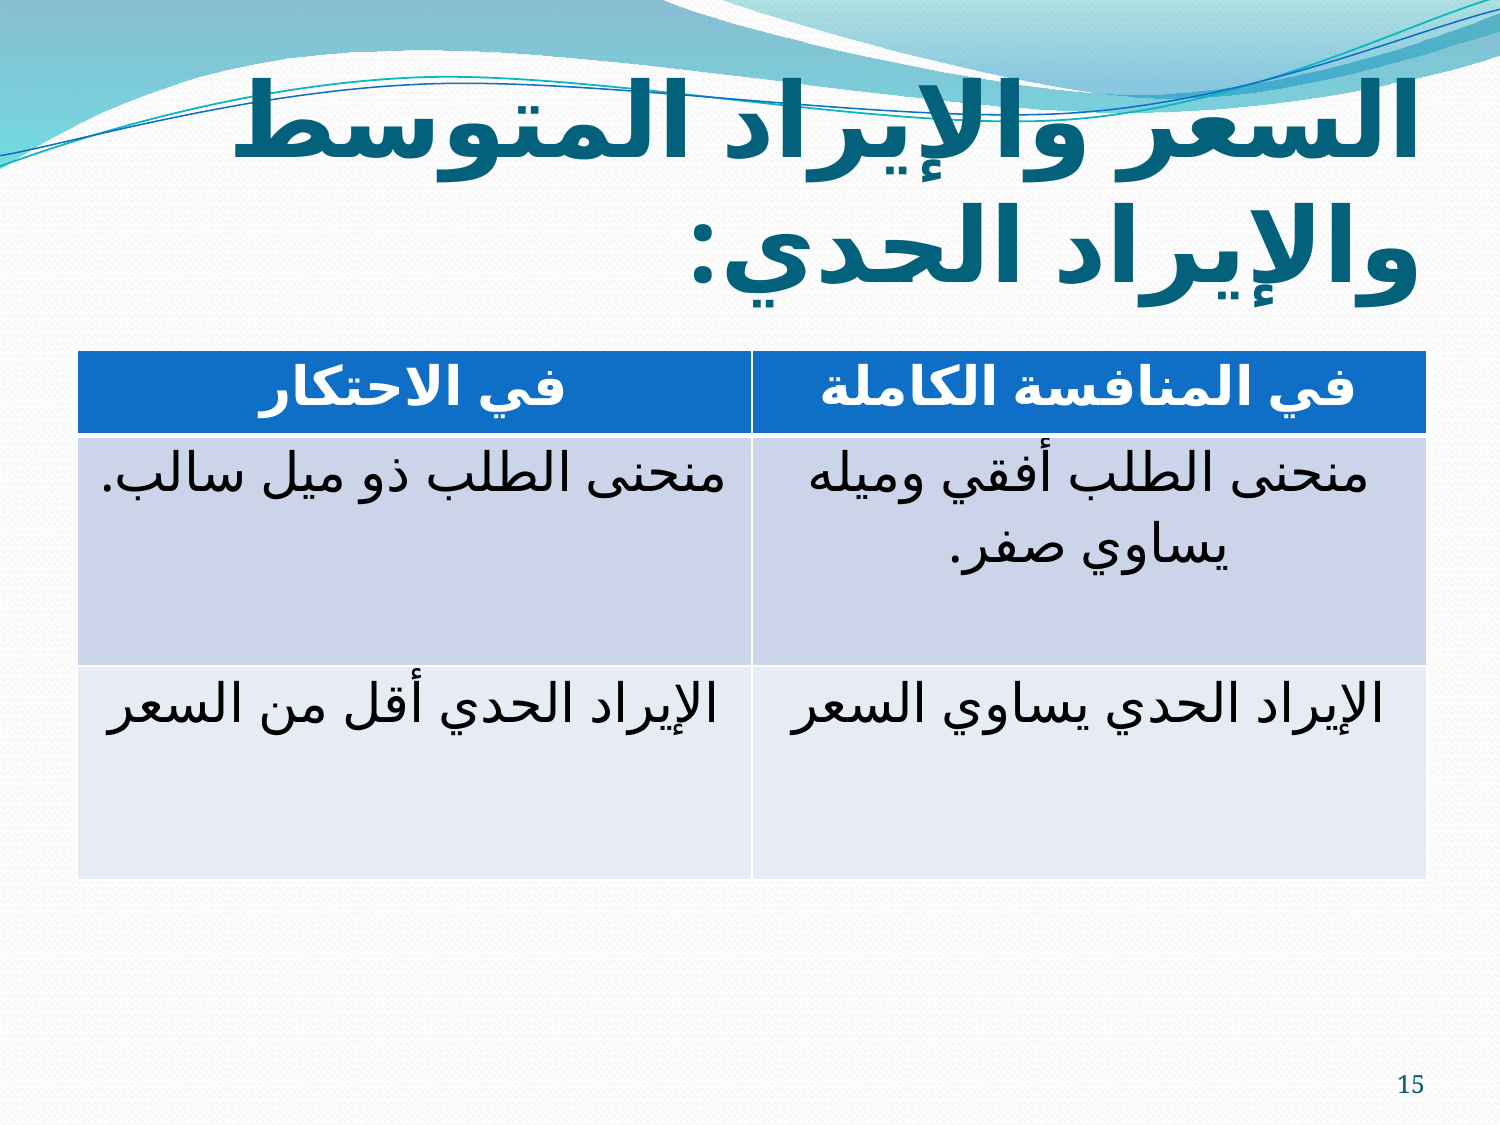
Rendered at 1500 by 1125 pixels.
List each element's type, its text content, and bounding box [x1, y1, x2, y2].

slide_number 15 [1299, 1042, 1425, 1103]
title السعر والإيراد المتوسط والإيراد الحدي: [75, 115, 1425, 303]
